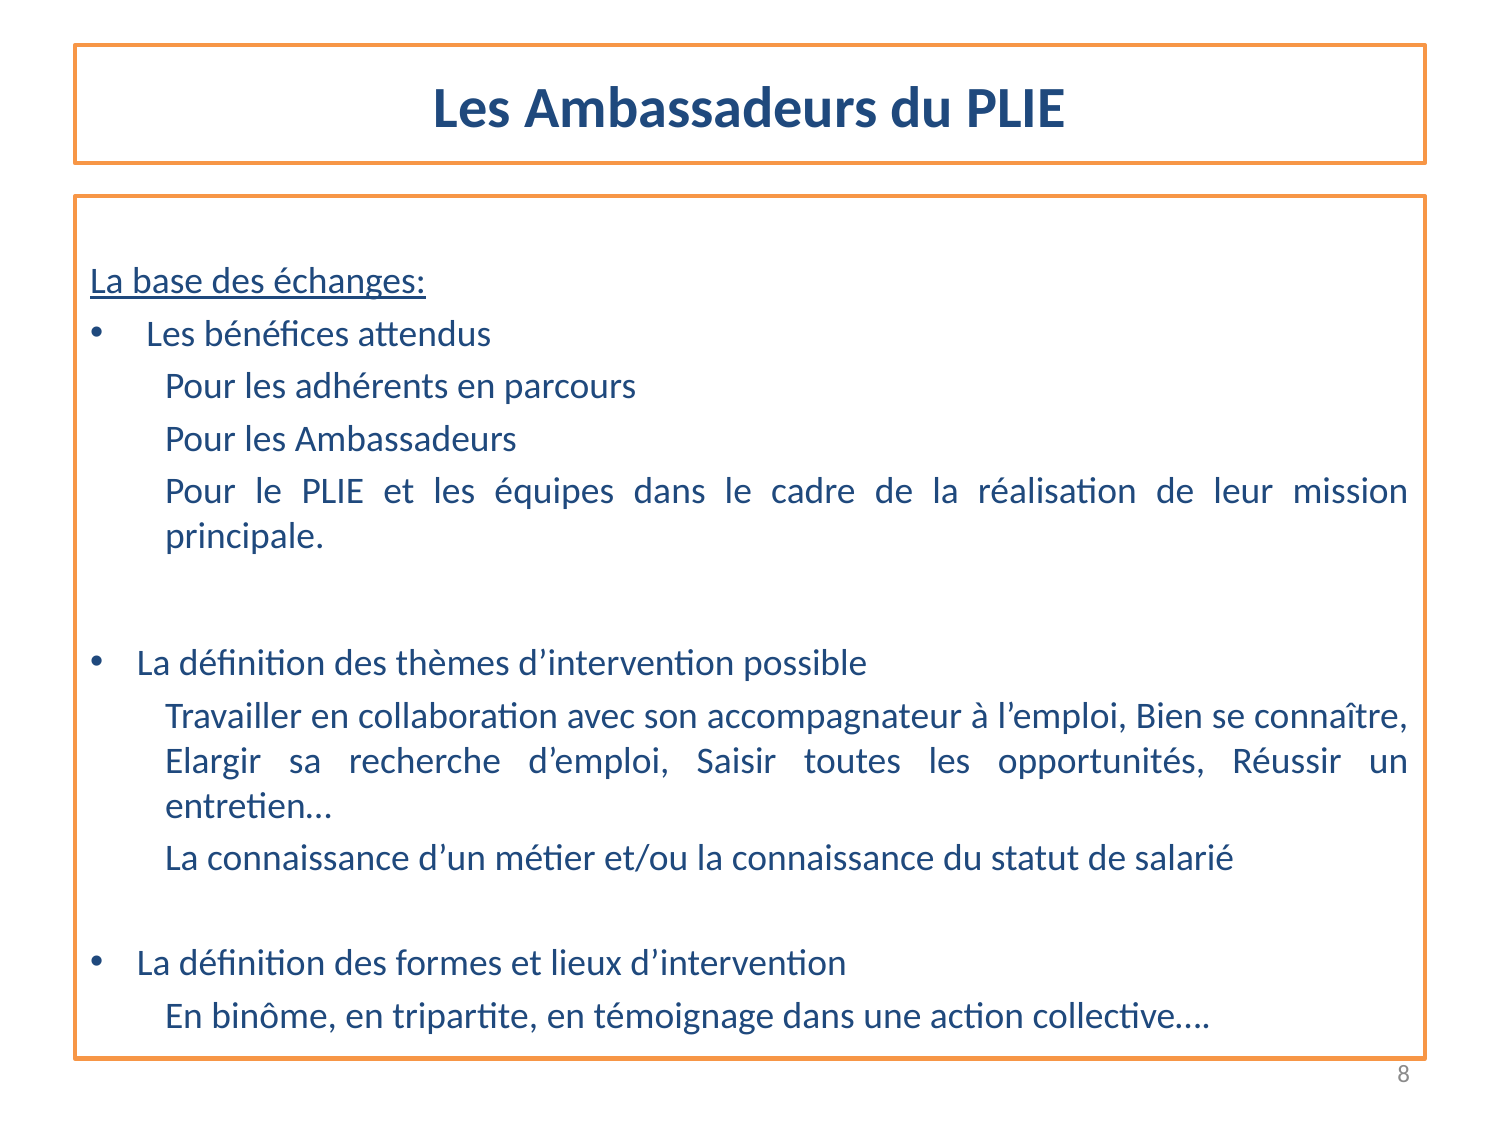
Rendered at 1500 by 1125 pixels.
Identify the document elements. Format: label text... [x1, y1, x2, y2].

title Les Ambassadeurs du PLIE [73, 43, 1427, 165]
list La base des échanges: Les bénéfices attendus Pour les adhérents en parcours Pour les Ambassadeurs Pour le PLIE et les équipes dans le cadre de la réalisation de leur mission principale. La définition des thèmes d’intervention possible Travailler en collaboration avec son accompagnateur à l’emploi, Bien se connaître, Elargir sa recherche d’emploi, Saisir toutes les opportunités, Réussir un entretien… La connaissance d’un métier et/ou la connaissance du statut de salarié La définition des formes et lieux d’intervention En binôme, en tripartite, en témoignage dans une action collective…. [73, 194, 1427, 1061]
slide_number 8 [1074, 1042, 1425, 1103]
